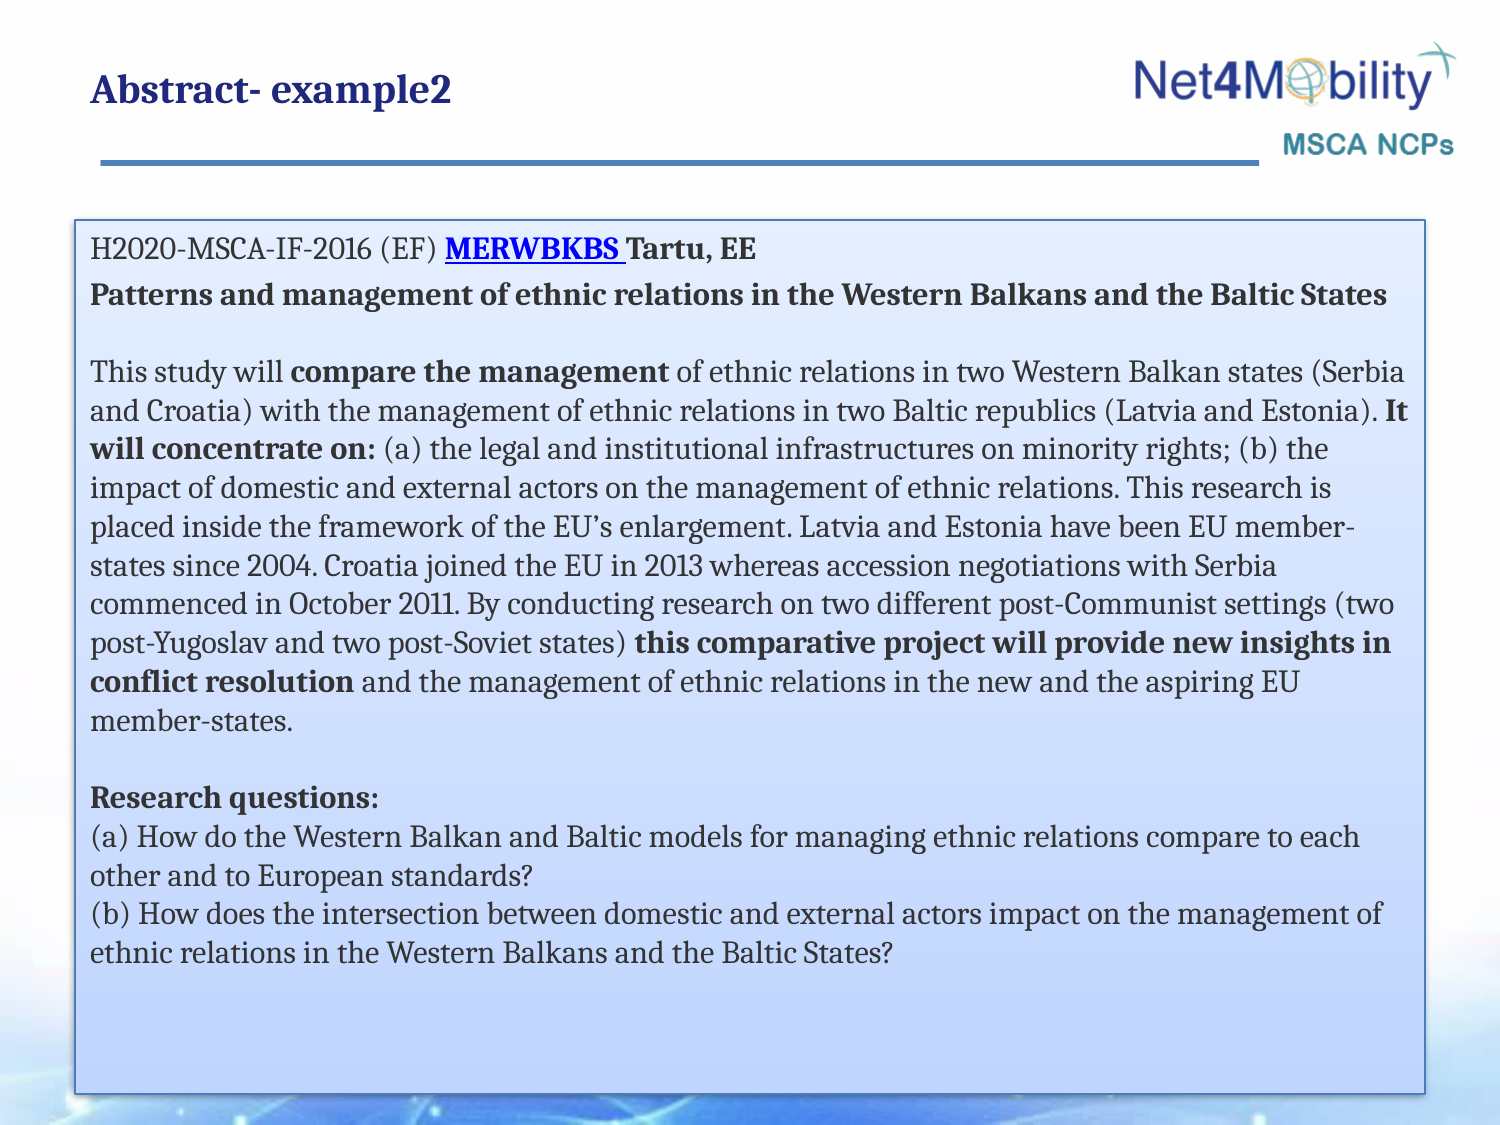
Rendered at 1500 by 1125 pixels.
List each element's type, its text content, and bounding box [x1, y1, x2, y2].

title Abstract- example2 [75, 30, 1093, 144]
picture [0, 0, 1500, 1125]
list H2020-MSCA-IF-2016 (EF) MERWBKBS Tartu, EE Patterns and management of ethnic relations in the Western Balkans and the Baltic States This study will compare the management of ethnic relations in two Western Balkan states (Serbia and Croatia) with the management of ethnic relations in two Baltic republics (Latvia and Estonia). It will concentrate on: (a) the legal and institutional infrastructures on minority rights; (b) the impact of domestic and external actors on the management of ethnic relations. This research is placed inside the framework of the EU’s enlargement. Latvia and Estonia have been EU member-states since 2004. Croatia joined the EU in 2013 whereas accession negotiations with Serbia commenced in October 2011. By conducting research on two different post-Communist settings (two post-Yugoslav and two post-Soviet states) this comparative project will provide new insights in conflict resolution and the management of ethnic relations in the new and the aspiring EU member-states. Research questions: (a) How do the Western Balkan and Baltic models for managing ethnic relations compare to each other and to European standards? (b) How does the intersection between domestic and external actors impact on the management of ethnic relations in the Western Balkans and the Baltic States? [74, 219, 1426, 1095]
